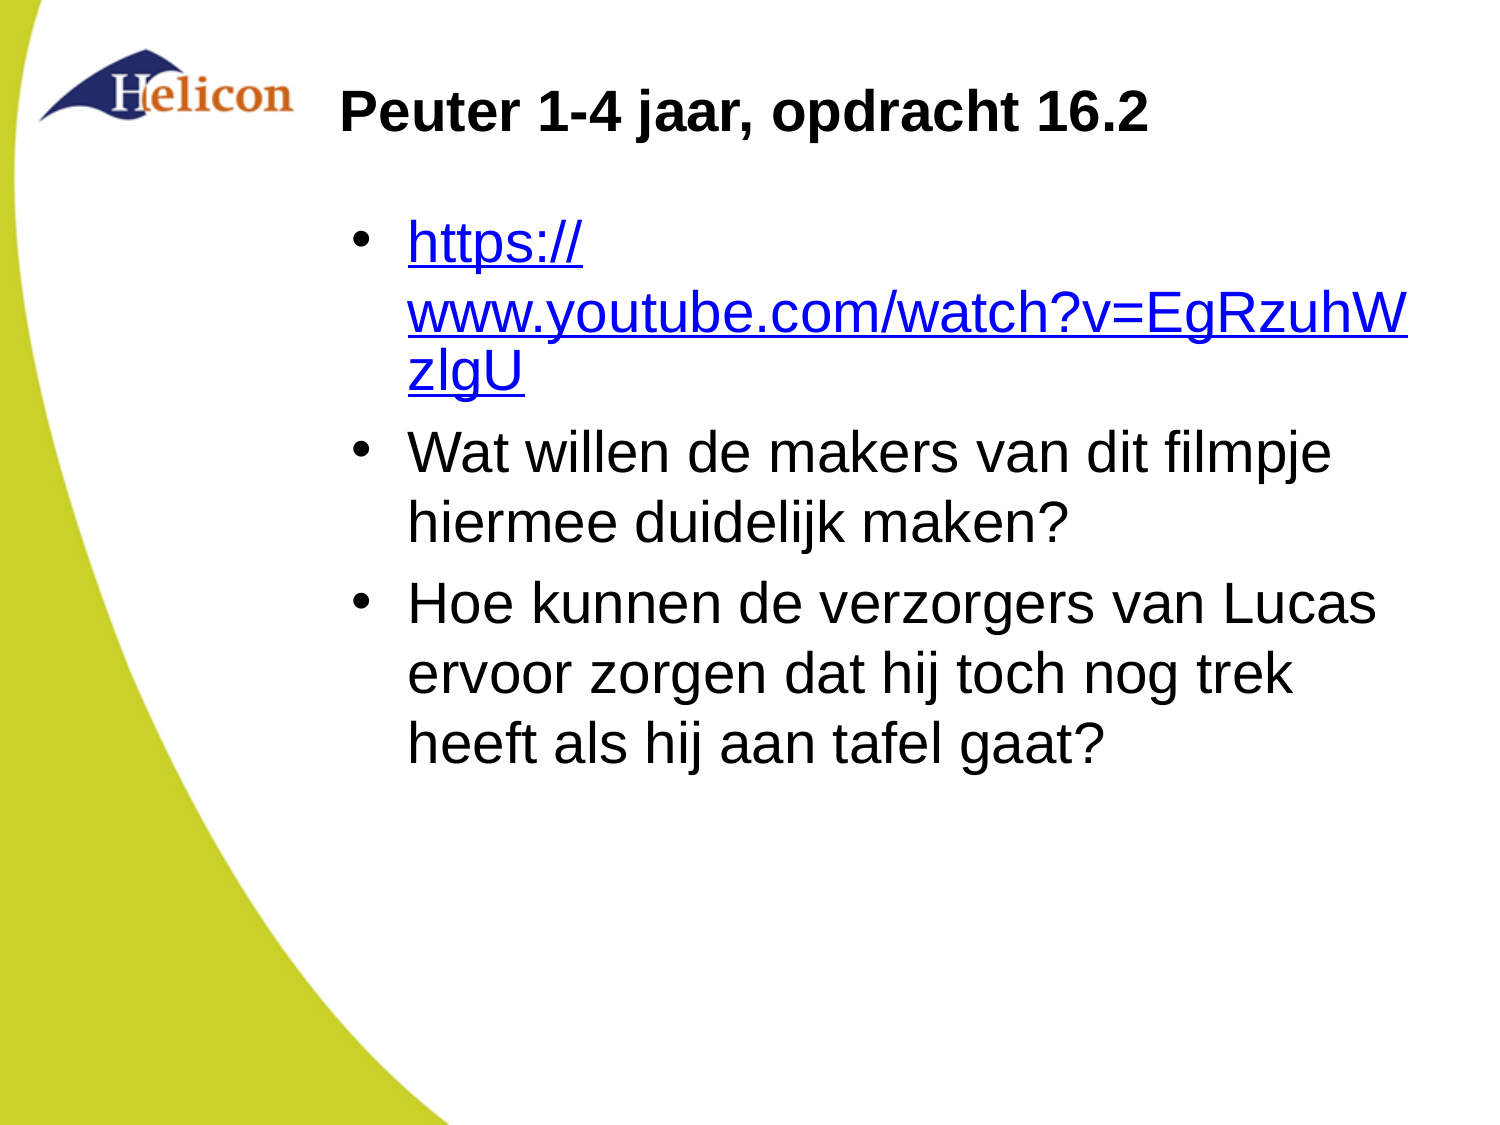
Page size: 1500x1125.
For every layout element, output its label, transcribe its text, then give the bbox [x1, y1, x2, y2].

title Peuter 1-4 jaar, opdracht 16.2 [324, 54, 1415, 161]
list https://www.youtube.com/watch?v=EgRzuhWzlgU Wat willen de makers van dit filmpje hiermee duidelijk maken? Hoe kunnen de verzorgers van Lucas ervoor zorgen dat hij toch nog trek heeft als hij aan tafel gaat? [336, 196, 1425, 1005]
picture [0, 0, 1500, 1125]
